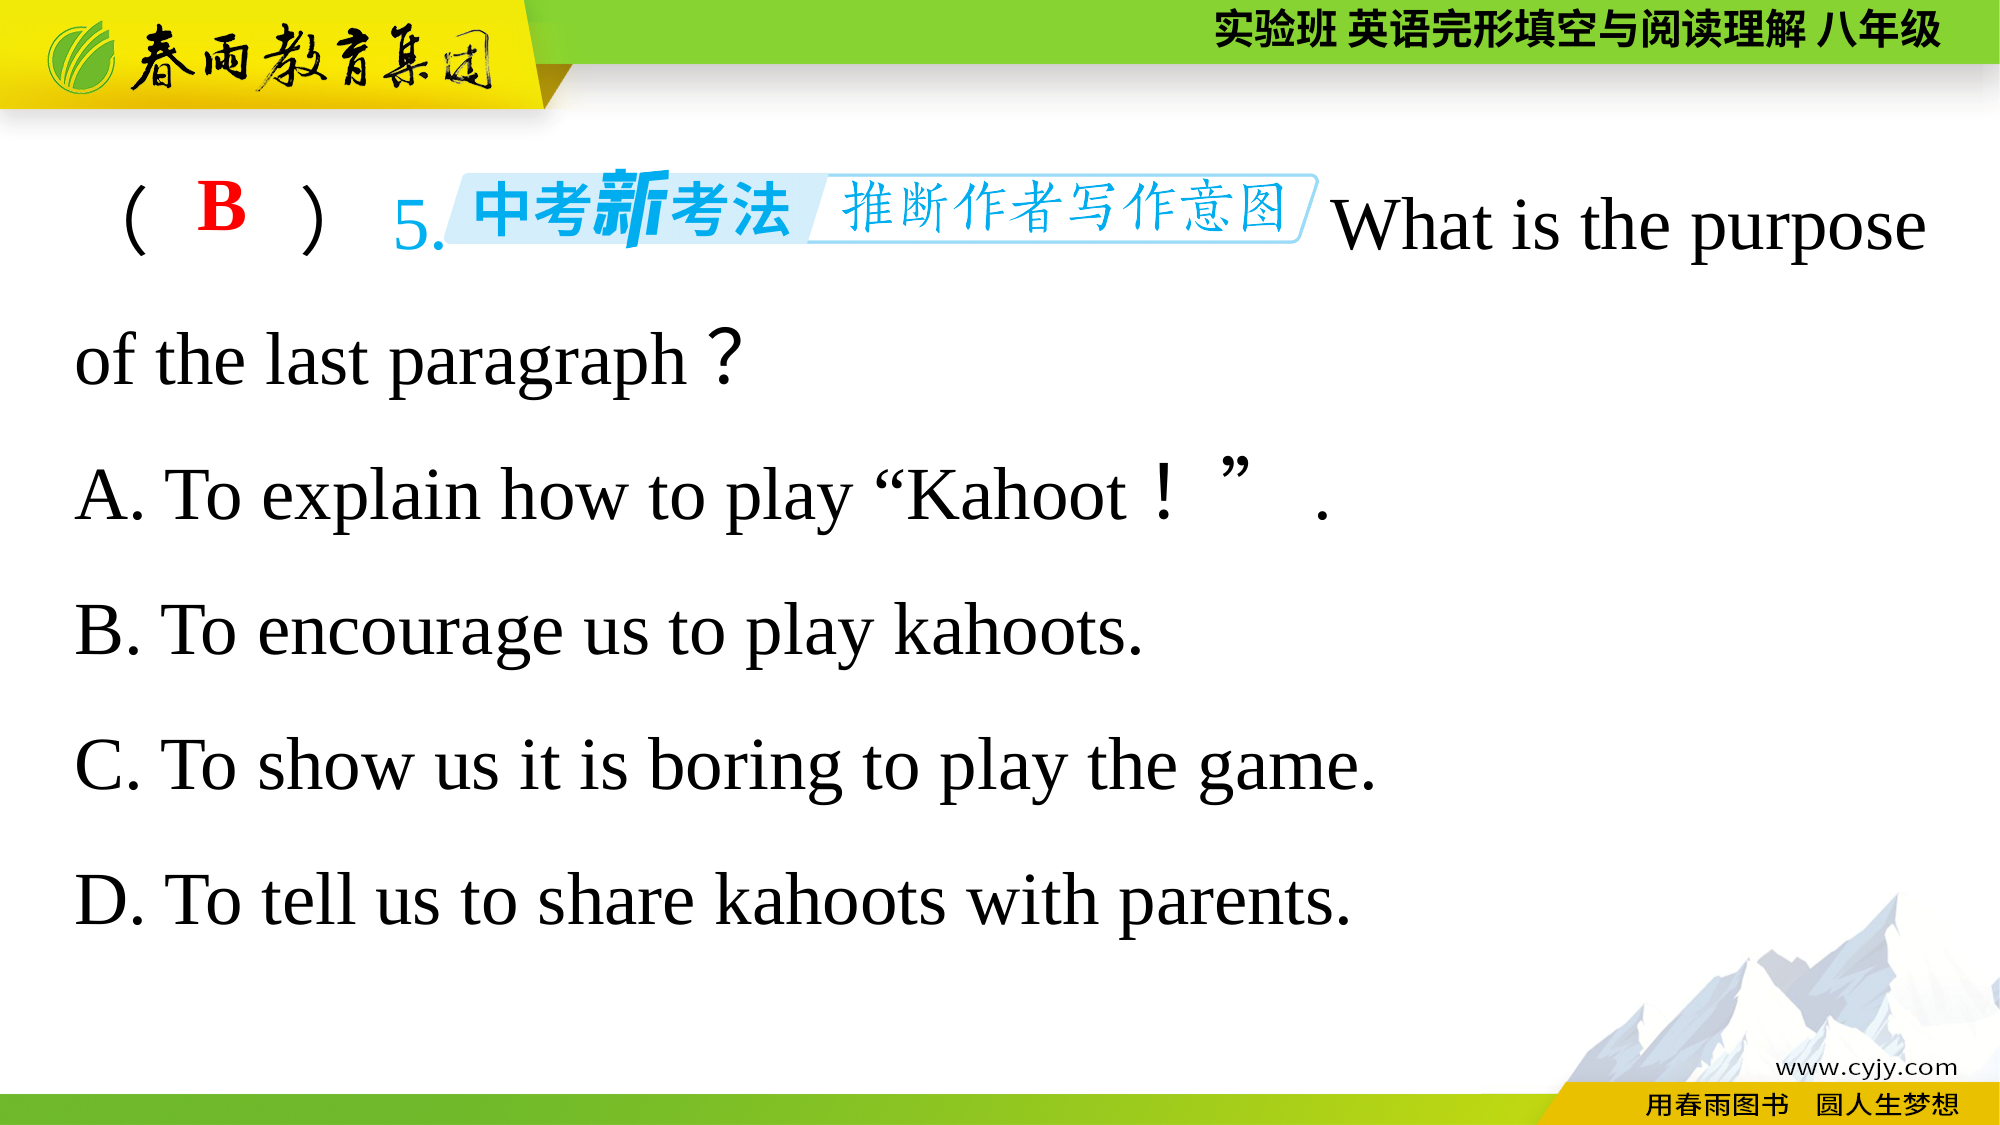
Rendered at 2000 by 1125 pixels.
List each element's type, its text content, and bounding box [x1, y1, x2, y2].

list （ ）5. What is the purpose of the last paragraph？ A. To explain how to play “Kahoot！”. B. To encourage us to play kahoots. C. To show us it is boring to play the game. D. To tell us to share kahoots with parents. [59, 122, 1944, 956]
text_box B [183, 147, 263, 253]
picture [0, 0, 2000, 1125]
